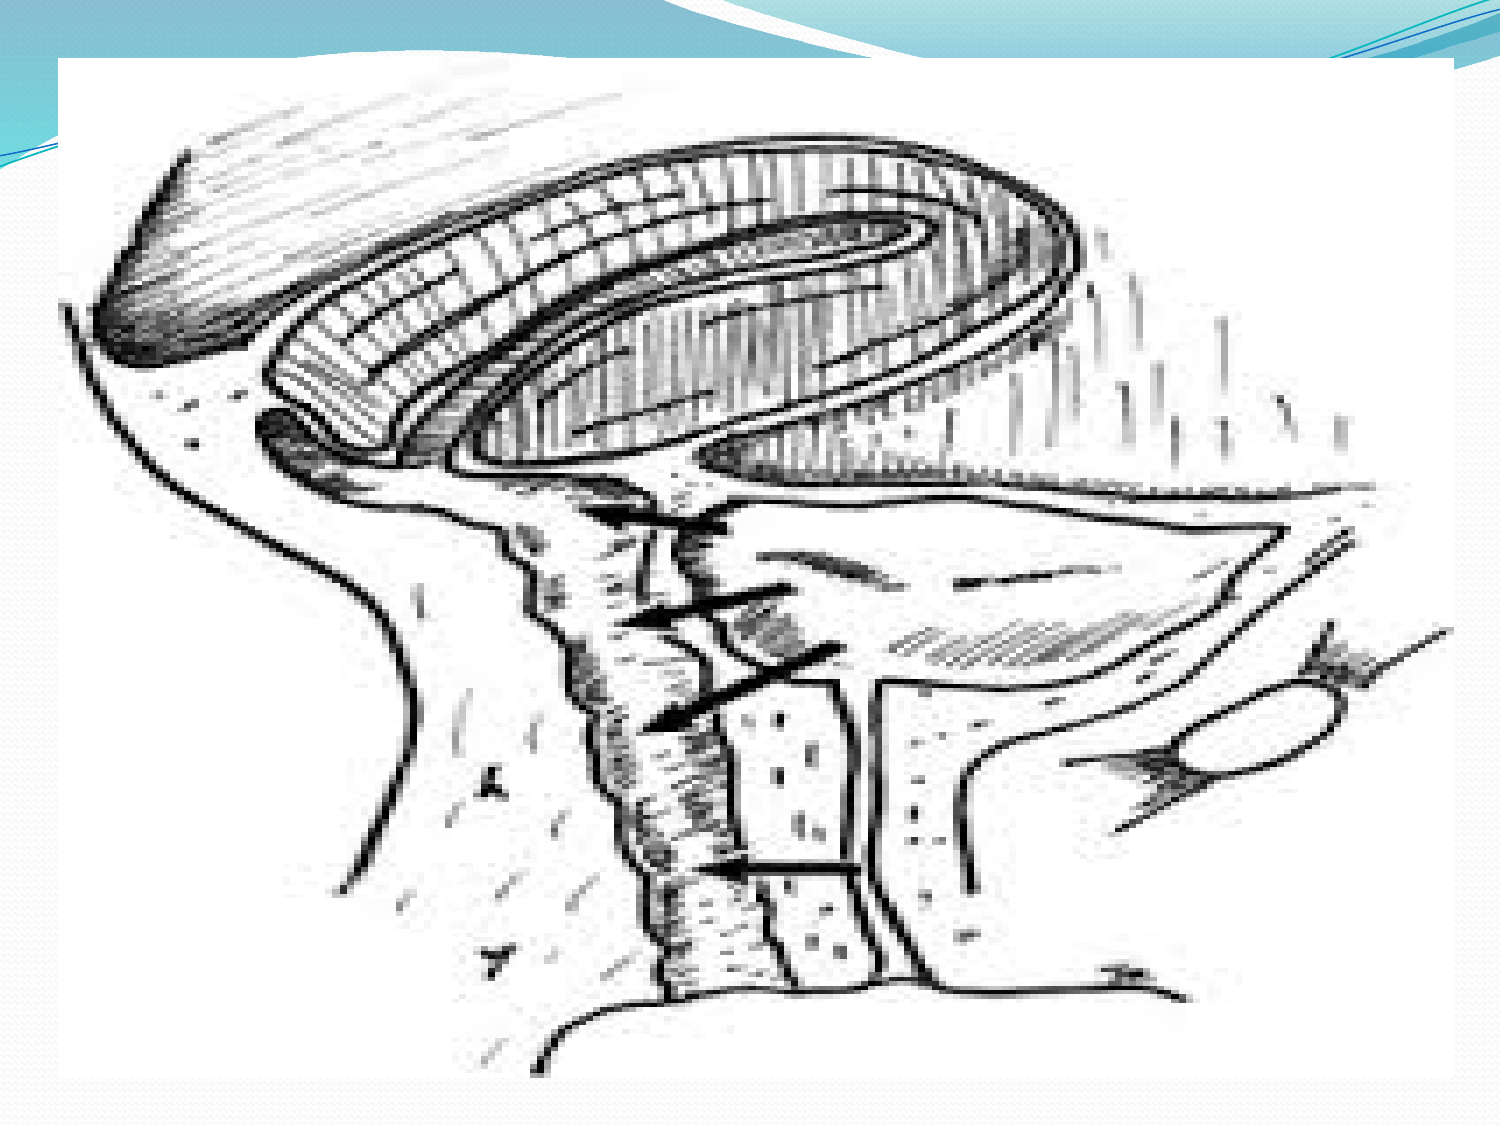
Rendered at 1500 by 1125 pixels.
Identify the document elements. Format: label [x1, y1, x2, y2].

list [58, 58, 1454, 1079]
